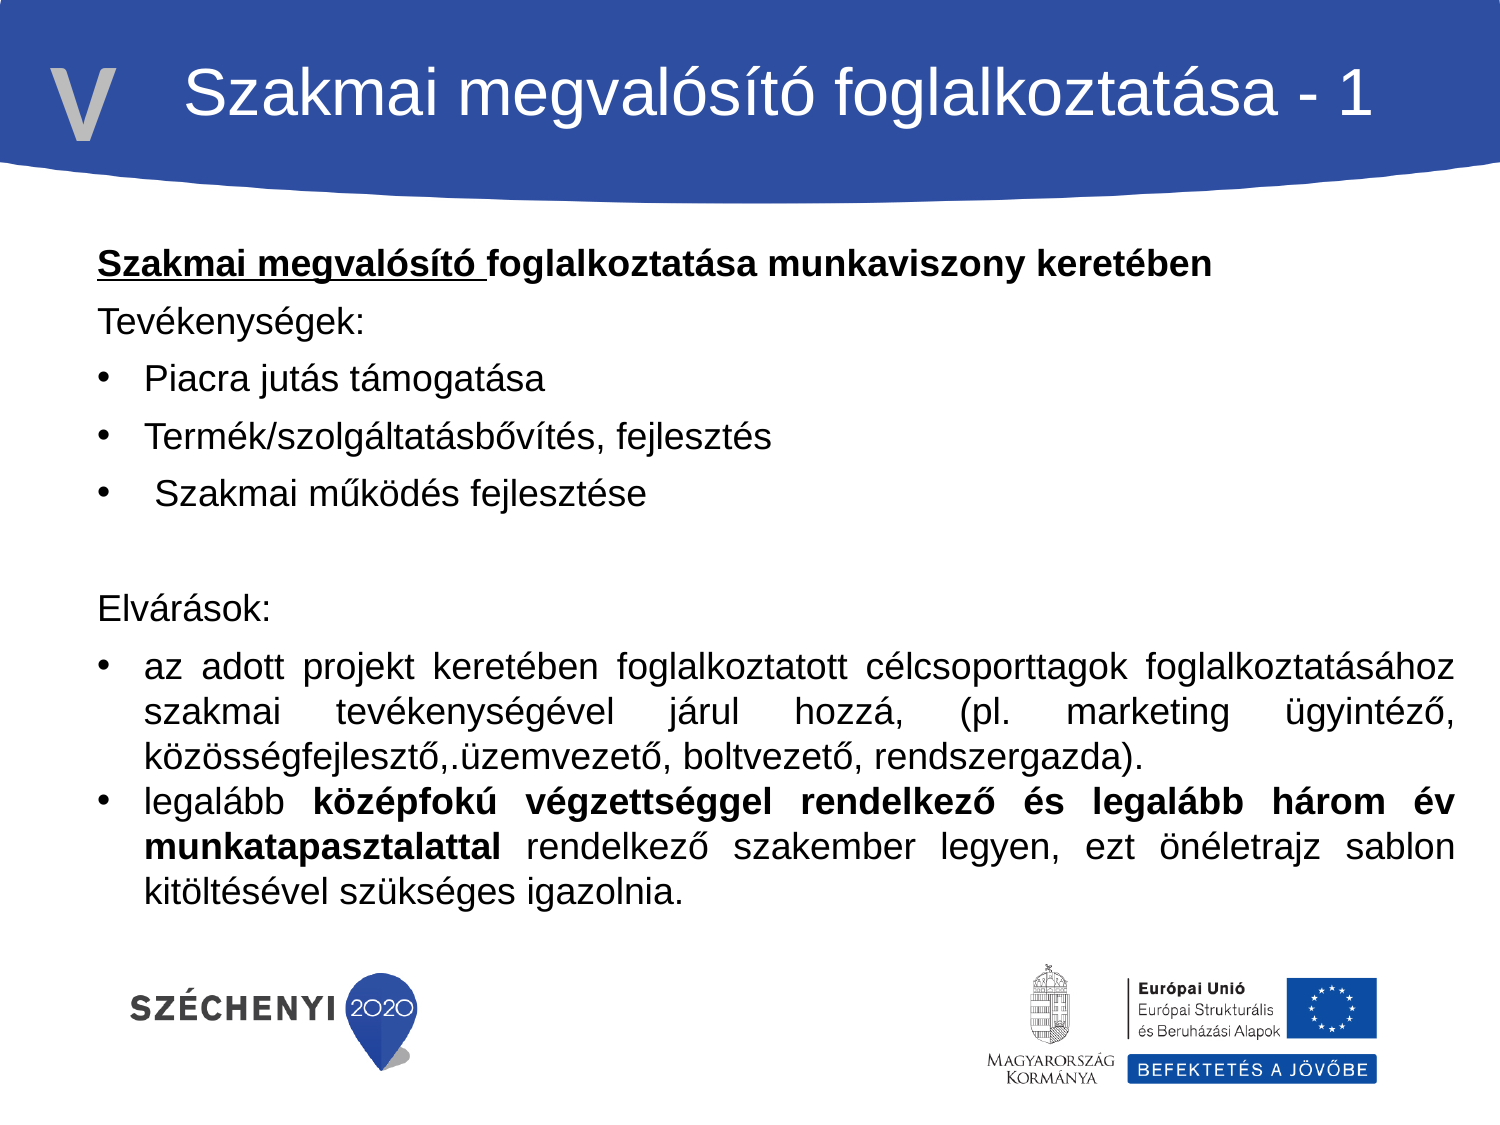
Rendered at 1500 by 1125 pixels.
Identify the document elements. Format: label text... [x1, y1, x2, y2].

text_box Szakmai megvalósító foglalkoztatása munkaviszony keretében Tevékenységek: Piacra jutás támogatása Termék/szolgáltatásbővítés, fejlesztés Szakmai működés fejlesztése Elvárások: az adott projekt keretében foglalkoztatott célcsoporttagok foglalkoztatásához szakmai tevékenységével járul hozzá, (pl. marketing ügyintéző, közösségfejlesztő,.üzemvezető, boltvezető, rendszergazda). legalább középfokú végzettséggel rendelkező és legalább három év munkatapasztalattal rendelkező szakember legyen, ezt önéletrajz sablon kitöltésével szükséges igazolnia. [53, 231, 1471, 965]
text_box V [35, 21, 133, 172]
picture [0, 0, 1500, 1125]
text_box Szakmai megvalósító foglalkoztatása - 1 [159, 0, 1400, 137]
